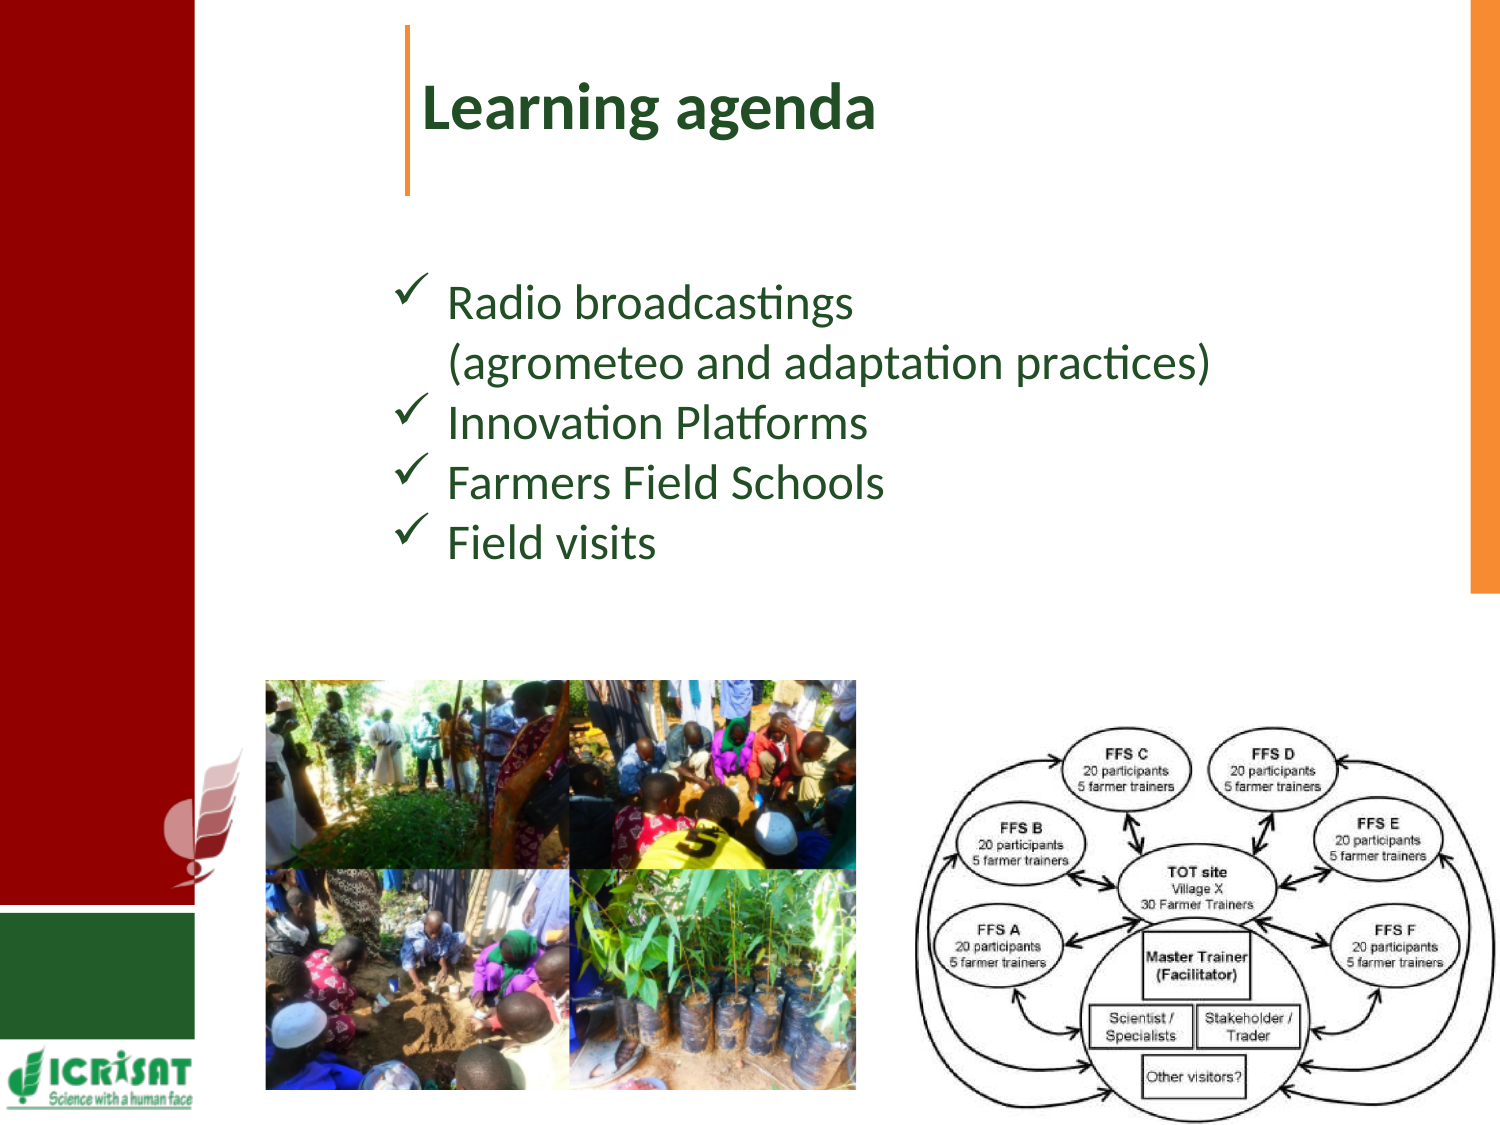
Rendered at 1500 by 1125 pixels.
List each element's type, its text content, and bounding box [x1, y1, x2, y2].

picture [154, 743, 249, 892]
picture [915, 713, 1500, 1125]
text_box Radio broadcastings (agrometeo and adaptation practices) Innovation Platforms Farmers Field Schools Field visits [301, 261, 1329, 577]
picture [265, 680, 857, 1090]
picture [0, 1041, 196, 1116]
title Learning agenda [407, 8, 1498, 197]
